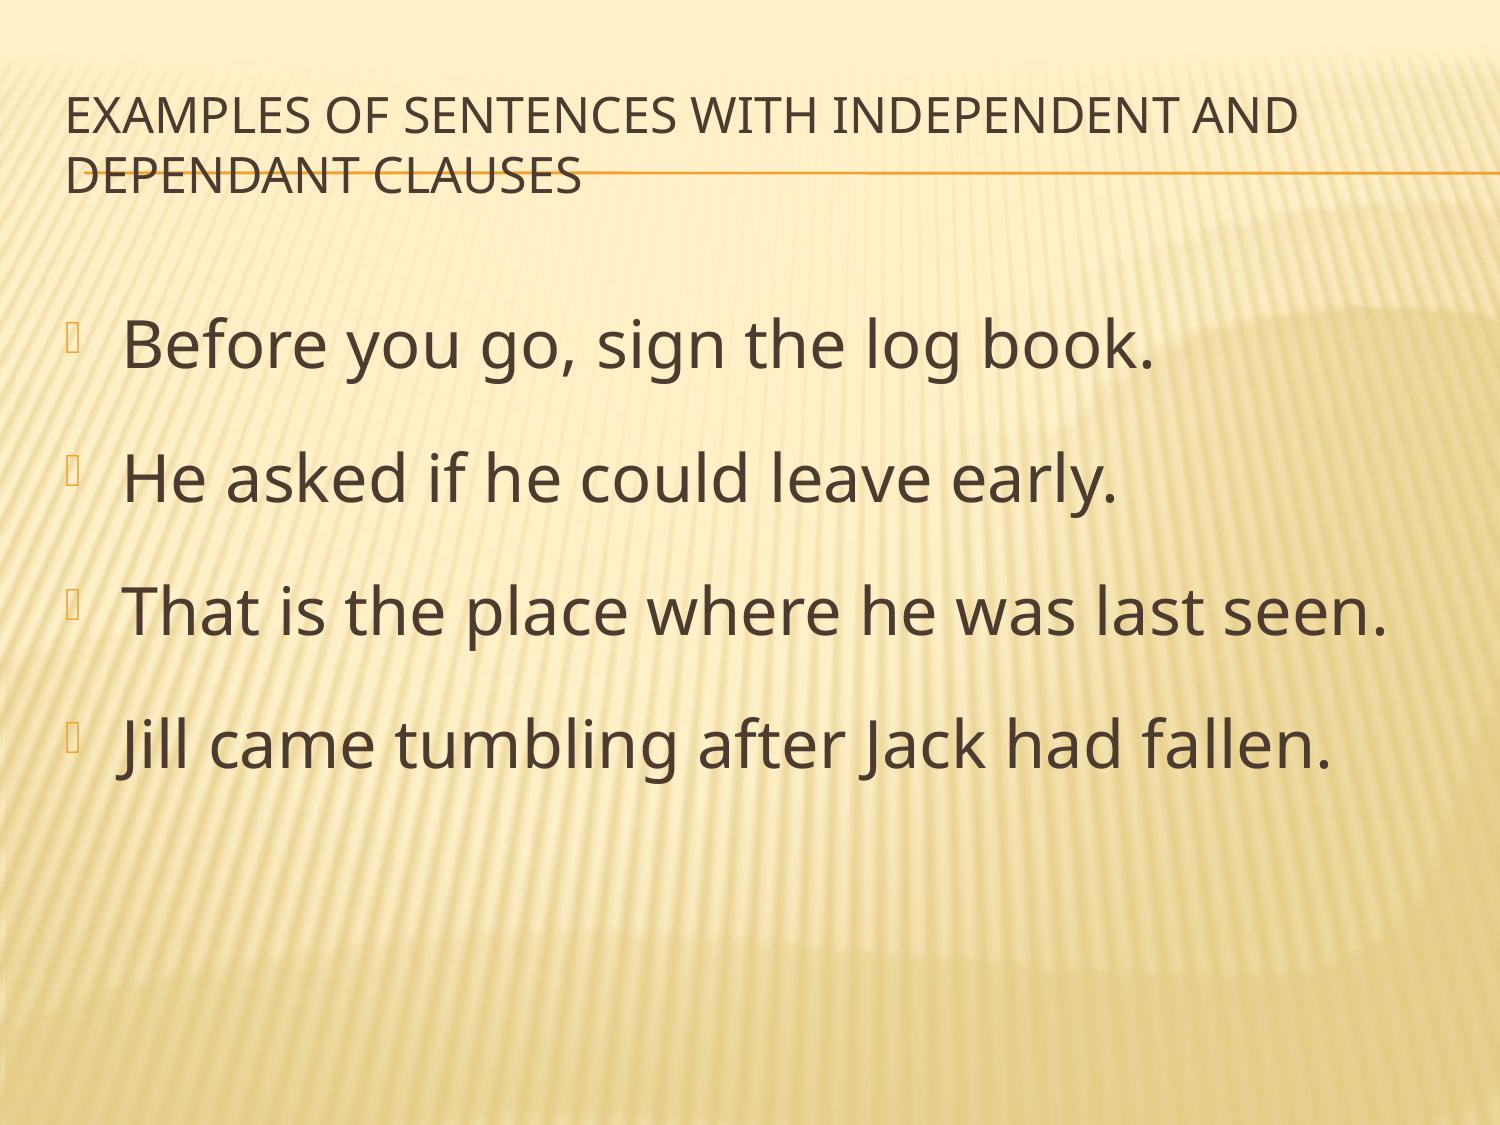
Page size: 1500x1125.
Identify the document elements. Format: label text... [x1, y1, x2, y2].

title Examples of sentences with independent AND dependant clauses [50, 75, 1475, 213]
list Before you go, sign the log book. He asked if he could leave early. That is the place where he was last seen. Jill came tumbling after Jack had fallen. [50, 254, 1475, 998]
